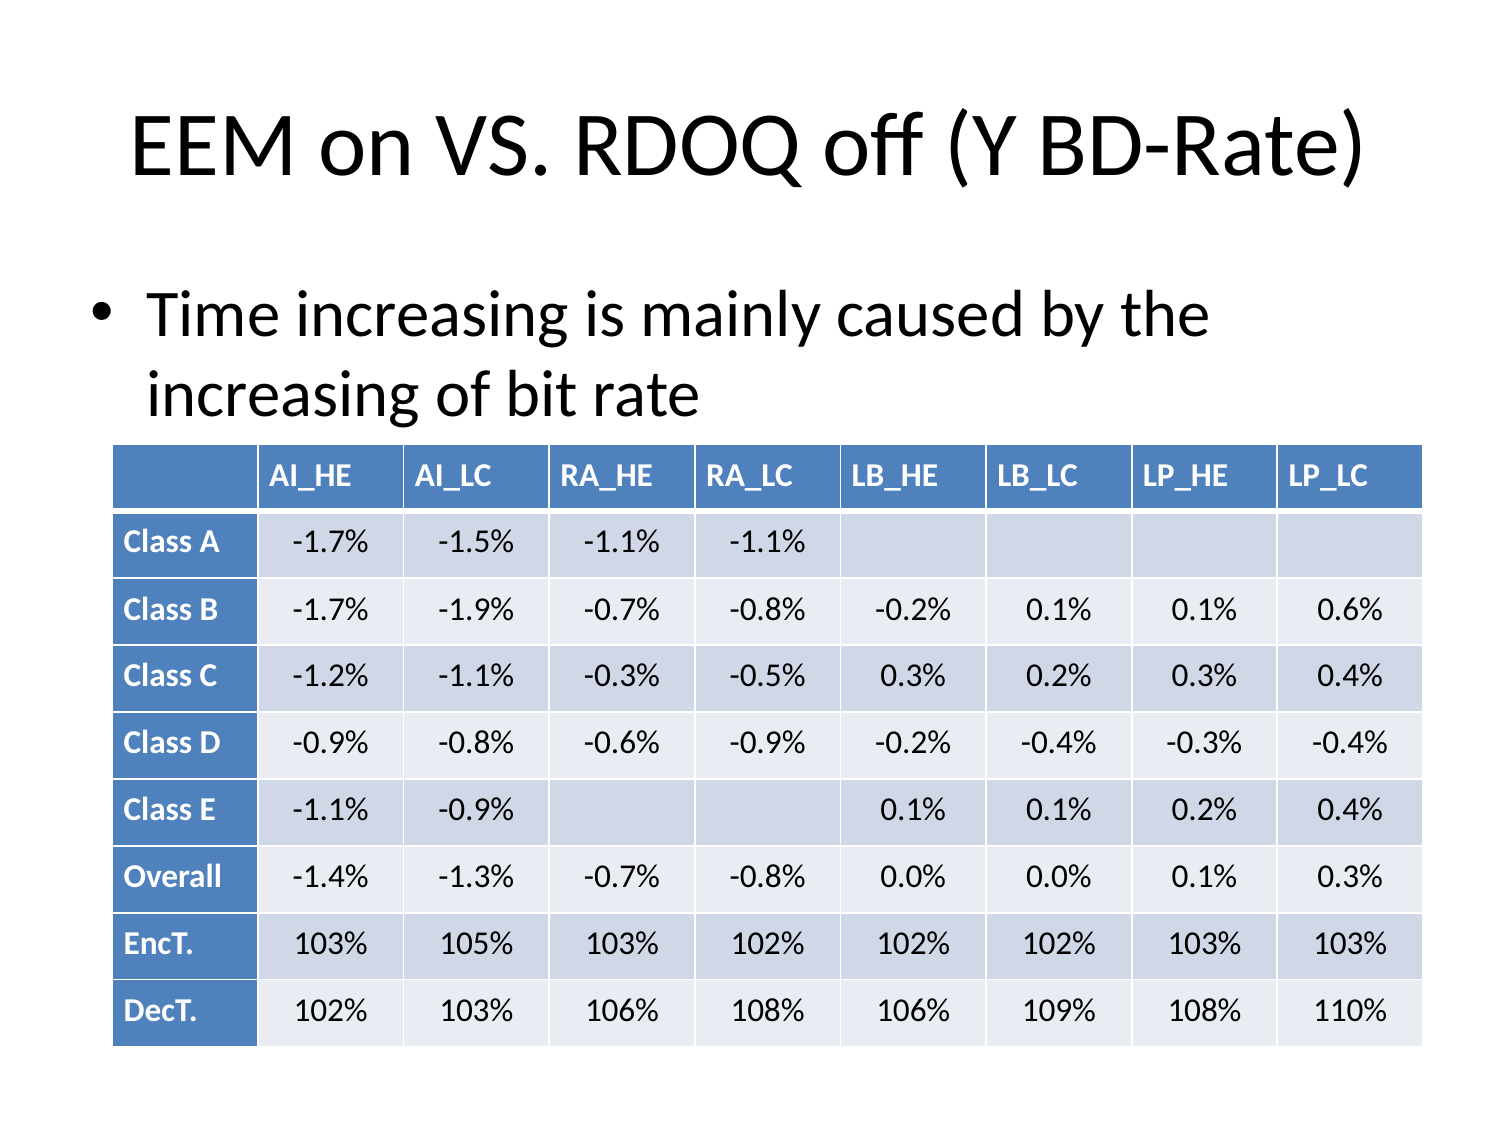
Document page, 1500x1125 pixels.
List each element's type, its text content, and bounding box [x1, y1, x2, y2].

table_cell -0.9% [259, 713, 403, 778]
table_cell -0.2% [841, 579, 985, 644]
table_cell [841, 514, 985, 577]
table_header AI_HE [259, 445, 403, 508]
table_cell [550, 780, 694, 845]
table_cell -0.8% [696, 579, 840, 644]
table_cell -1.5% [404, 514, 548, 577]
table_cell 0.1% [1133, 579, 1276, 644]
table_cell 0.1% [841, 780, 985, 845]
table_header LP_HE [1133, 445, 1276, 508]
table_cell 109% [987, 980, 1131, 1046]
table_header RA_HE [550, 445, 694, 508]
table_cell 0.3% [1278, 847, 1422, 912]
table_cell 102% [841, 914, 985, 979]
table_cell -0.3% [550, 646, 694, 711]
table_header [113, 445, 257, 508]
table_cell EncT. [113, 914, 257, 979]
list Time increasing is mainly caused by the increasing of bit rate [75, 262, 1425, 1005]
table_cell 103% [550, 914, 694, 979]
table_header LB_HE [841, 445, 985, 508]
table_cell -1.1% [696, 514, 840, 577]
table_cell 102% [259, 980, 403, 1046]
table_cell DecT. [113, 980, 257, 1046]
table_cell 0.1% [1133, 847, 1276, 912]
table_cell -0.9% [404, 780, 548, 845]
table_cell -0.8% [696, 847, 840, 912]
table_cell 0.4% [1278, 780, 1422, 845]
title EEM on VS. RDOQ off (Y BD-Rate) [75, 45, 1425, 233]
table_cell 106% [550, 980, 694, 1046]
table_cell 0.1% [987, 780, 1131, 845]
table_cell 0.0% [841, 847, 985, 912]
table_cell 108% [1133, 980, 1276, 1046]
table_cell -0.9% [696, 713, 840, 778]
table_cell -0.4% [987, 713, 1131, 778]
table_cell -1.7% [259, 514, 403, 577]
table_cell Class B [113, 579, 257, 644]
table_cell -1.3% [404, 847, 548, 912]
table_cell -1.7% [259, 579, 403, 644]
table_cell [696, 780, 840, 845]
table_cell -1.1% [259, 780, 403, 845]
table_cell 106% [841, 980, 985, 1046]
table_cell Class D [113, 713, 257, 778]
table_cell -0.7% [550, 847, 694, 912]
table_cell -1.1% [550, 514, 694, 577]
table_cell -0.7% [550, 579, 694, 644]
table_cell Class E [113, 780, 257, 845]
table_cell 0.1% [987, 579, 1131, 644]
table_header AI_LC [404, 445, 548, 508]
table_cell -1.9% [404, 579, 548, 644]
table_cell -0.6% [550, 713, 694, 778]
table_cell Class A [113, 514, 257, 577]
table_cell Class C [113, 646, 257, 711]
table_header RA_LC [696, 445, 840, 508]
table_cell Overall [113, 847, 257, 912]
table_cell 103% [1133, 914, 1276, 979]
table_cell [1278, 514, 1422, 577]
table_cell -1.2% [259, 646, 403, 711]
table_cell -1.4% [259, 847, 403, 912]
table_cell 103% [404, 980, 548, 1046]
table_cell 0.4% [1278, 646, 1422, 711]
table_cell 0.3% [841, 646, 985, 711]
table_cell [987, 514, 1131, 577]
table_header LP_LC [1278, 445, 1422, 508]
table_cell -0.3% [1133, 713, 1276, 778]
table_cell -0.8% [404, 713, 548, 778]
table_header LB_LC [987, 445, 1131, 508]
table_cell 103% [1278, 914, 1422, 979]
table_cell 102% [696, 914, 840, 979]
table_cell -0.5% [696, 646, 840, 711]
table_cell 0.0% [987, 847, 1131, 912]
table_cell 110% [1278, 980, 1422, 1046]
table_cell 0.6% [1278, 579, 1422, 644]
table_cell 102% [987, 914, 1131, 979]
table_cell 108% [696, 980, 840, 1046]
table_cell -1.1% [404, 646, 548, 711]
table_cell 0.3% [1133, 646, 1276, 711]
table_cell 0.2% [1133, 780, 1276, 845]
table_cell -0.2% [841, 713, 985, 778]
table_cell [1133, 514, 1276, 577]
table_cell -0.4% [1278, 713, 1422, 778]
table_cell 0.2% [987, 646, 1131, 711]
table_cell 103% [259, 914, 403, 979]
table_cell 105% [404, 914, 548, 979]
